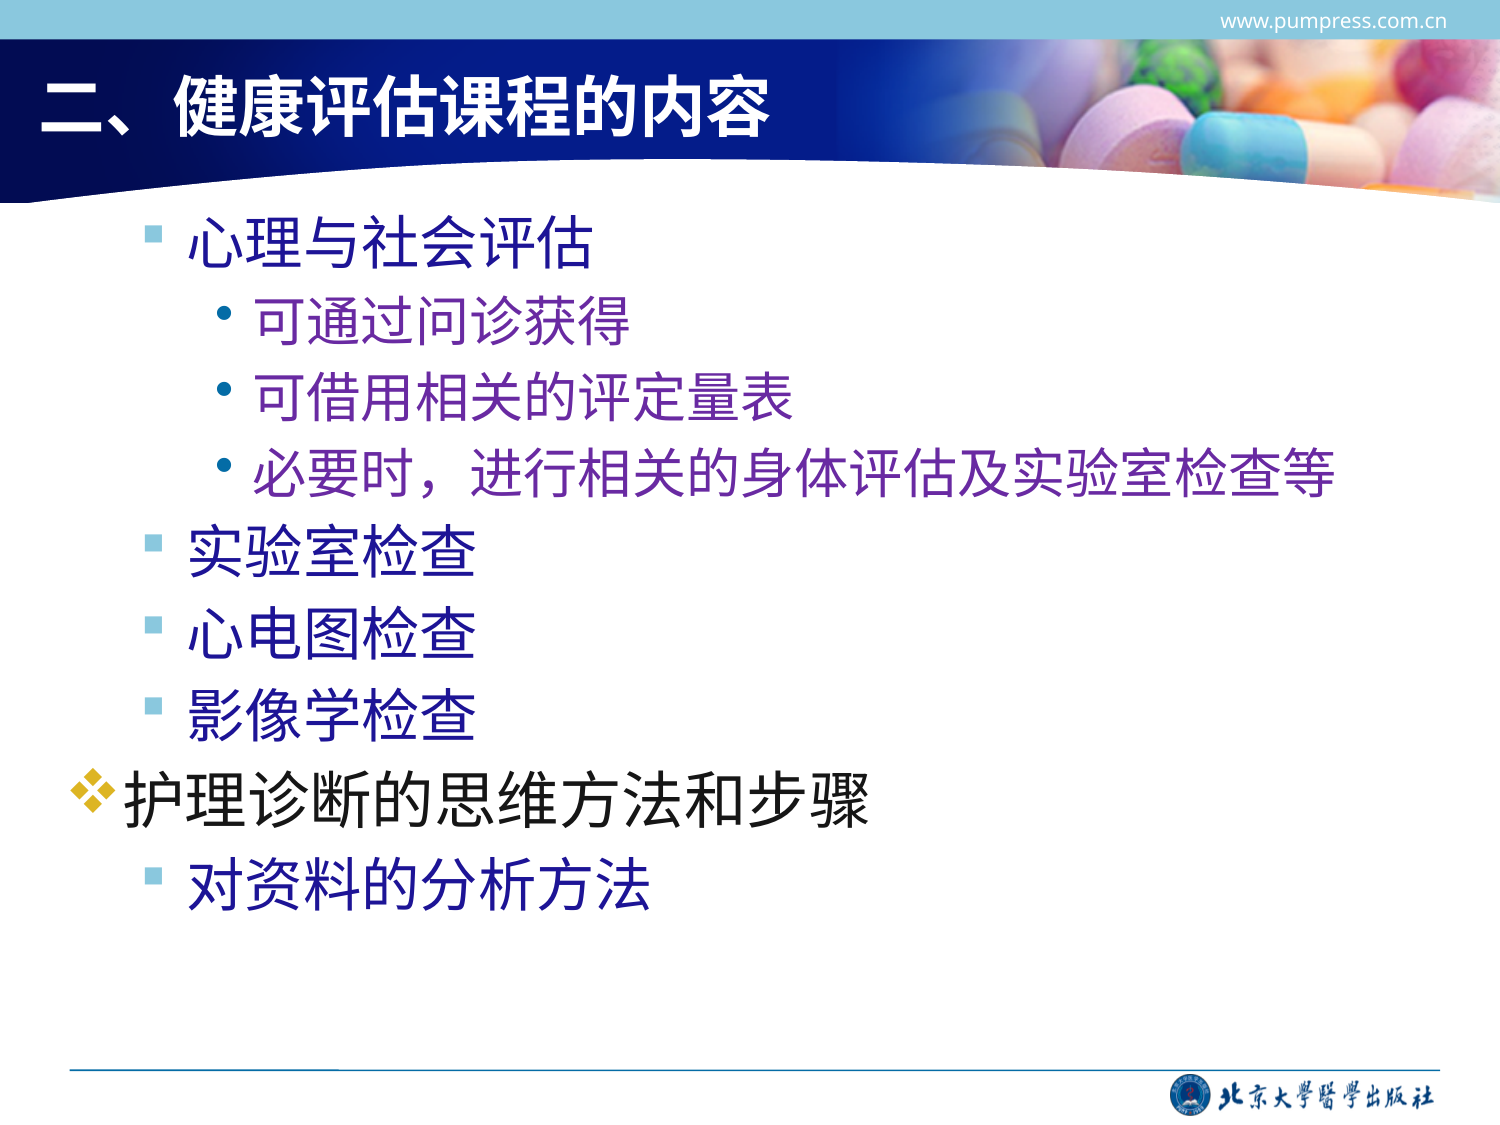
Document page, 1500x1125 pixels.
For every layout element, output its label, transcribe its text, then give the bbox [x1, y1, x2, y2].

list 心理与社会评估 可通过问诊获得 可借用相关的评定量表 必要时，进行相关的身体评估及实验室检查等 实验室检查 心电图检查 影像学检查 护理诊断的思维方法和步骤 对资料的分析方法 [49, 198, 1463, 1026]
title 二、健康评估课程的内容 [23, 58, 1349, 152]
picture [1170, 1074, 1436, 1118]
picture [0, 40, 1500, 203]
slide_number www.pumpress.com.cn [1024, 0, 1463, 38]
